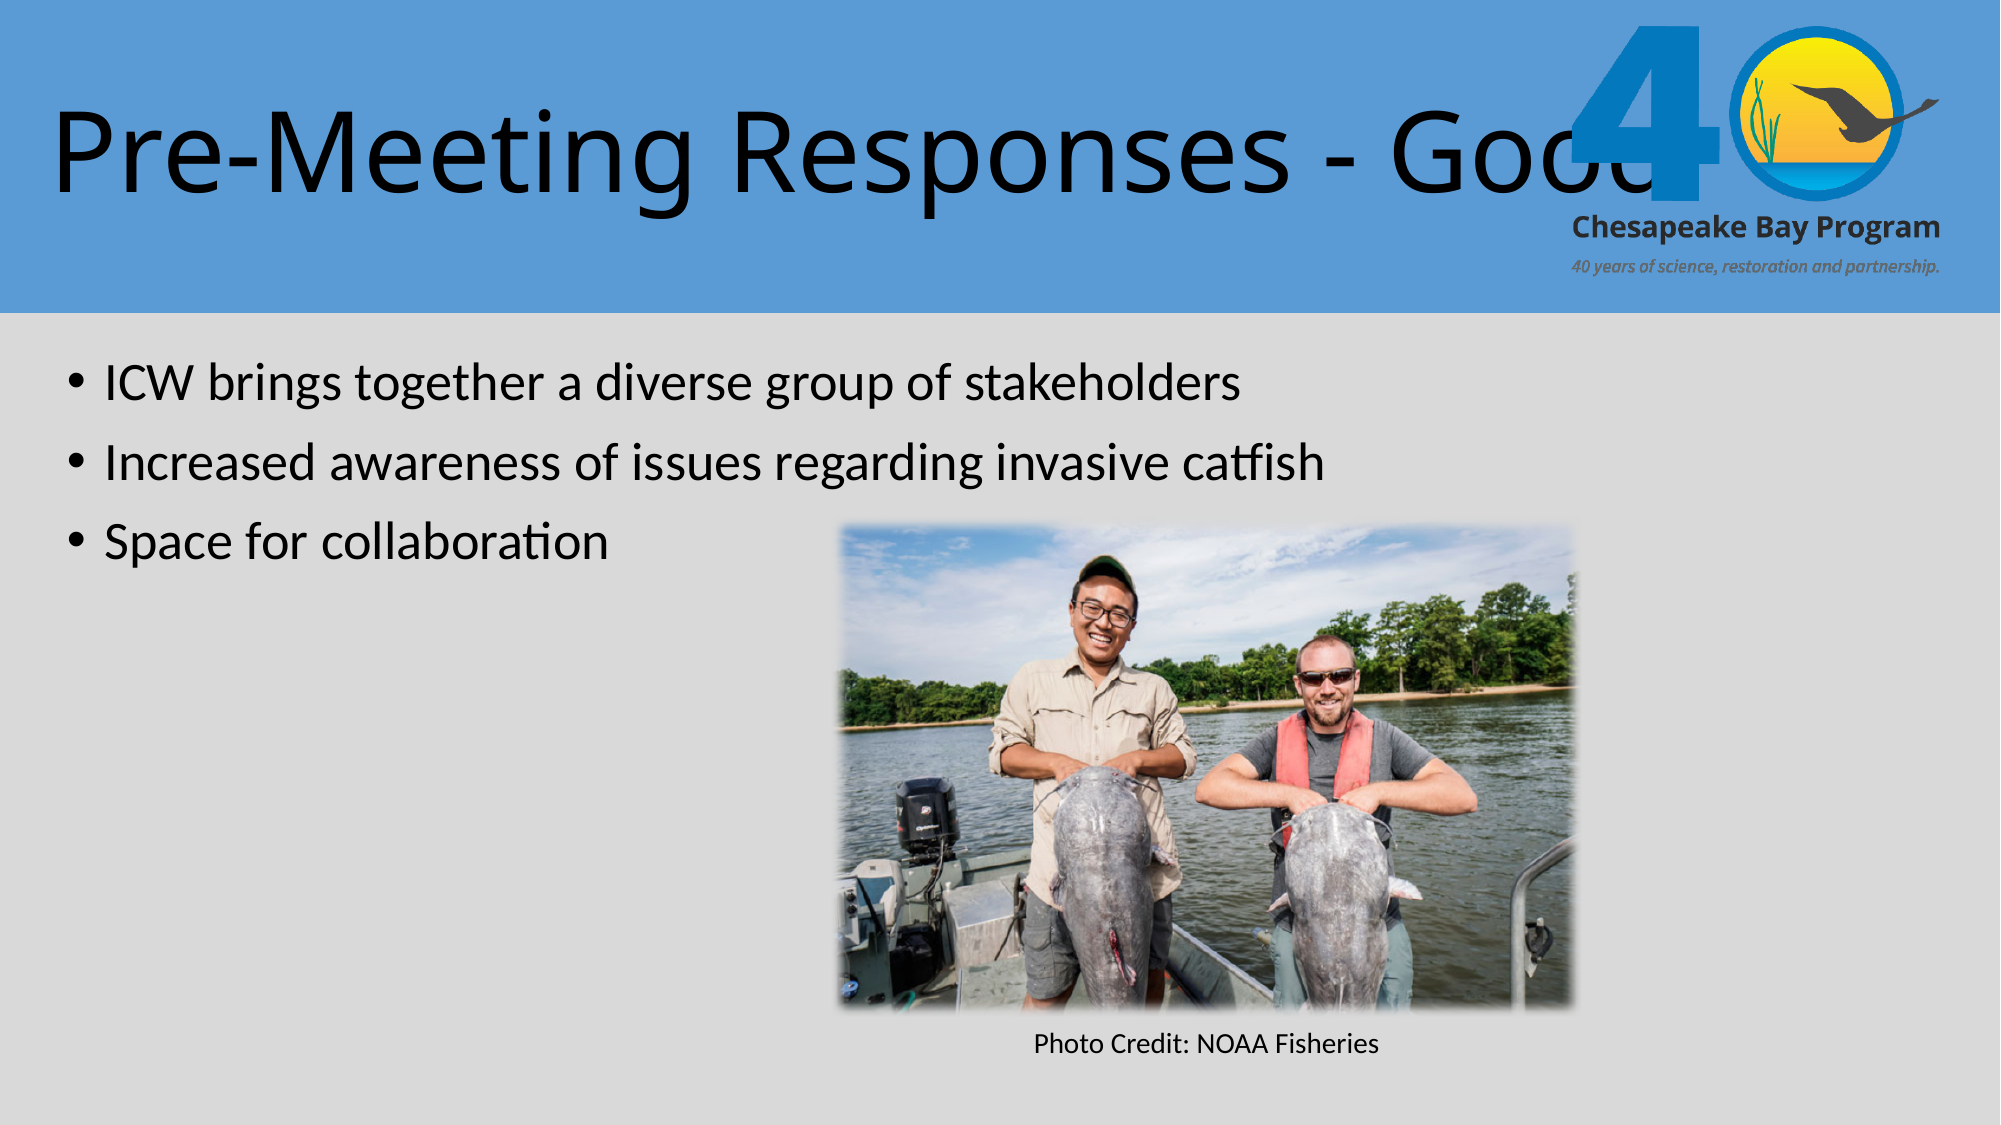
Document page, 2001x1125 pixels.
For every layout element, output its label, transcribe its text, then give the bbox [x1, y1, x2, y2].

list ICW brings together a diverse group of stakeholders Increased awareness of issues regarding invasive catfish Space for collaboration [51, 346, 1760, 984]
text_box [0, 0, 2000, 314]
picture [1565, 26, 1947, 279]
picture [831, 516, 1582, 1017]
text_box Photo Credit: NOAA Fisheries [1018, 1017, 1395, 1067]
text_box Pre-Meeting Responses - Good [34, 47, 1565, 266]
